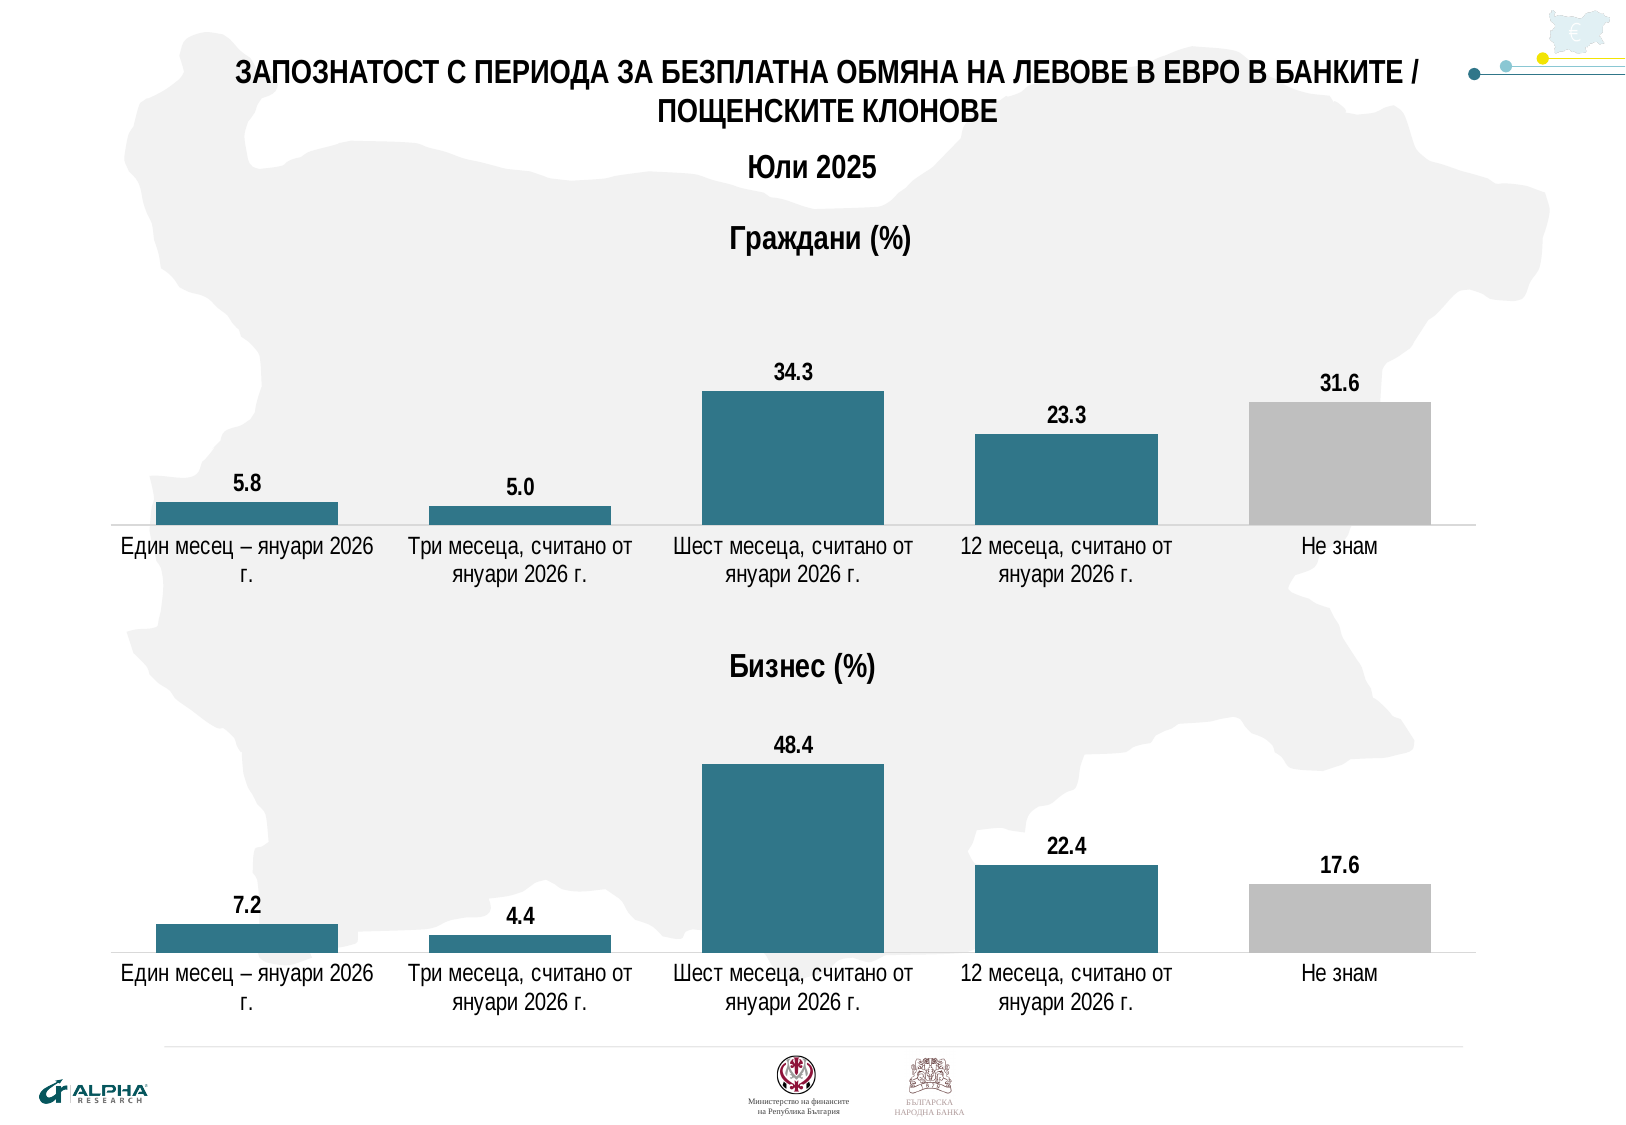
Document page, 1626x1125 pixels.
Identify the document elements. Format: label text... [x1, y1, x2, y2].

picture [1549, 10, 1610, 54]
picture [776, 1054, 816, 1095]
chart [74, 627, 1513, 1039]
chart [74, 200, 1513, 611]
text_box Запознатост с ПЕРИОДА ЗА БЕЗПЛАТНА ОБМЯНА НА ЛЕВОВЕ В ЕВРО В БАНКИТЕ / Пощенските КЛОНОВЕ [214, 42, 1442, 137]
picture [39, 1079, 148, 1104]
text_box Юли 2025 [685, 137, 940, 193]
picture [904, 1049, 956, 1100]
